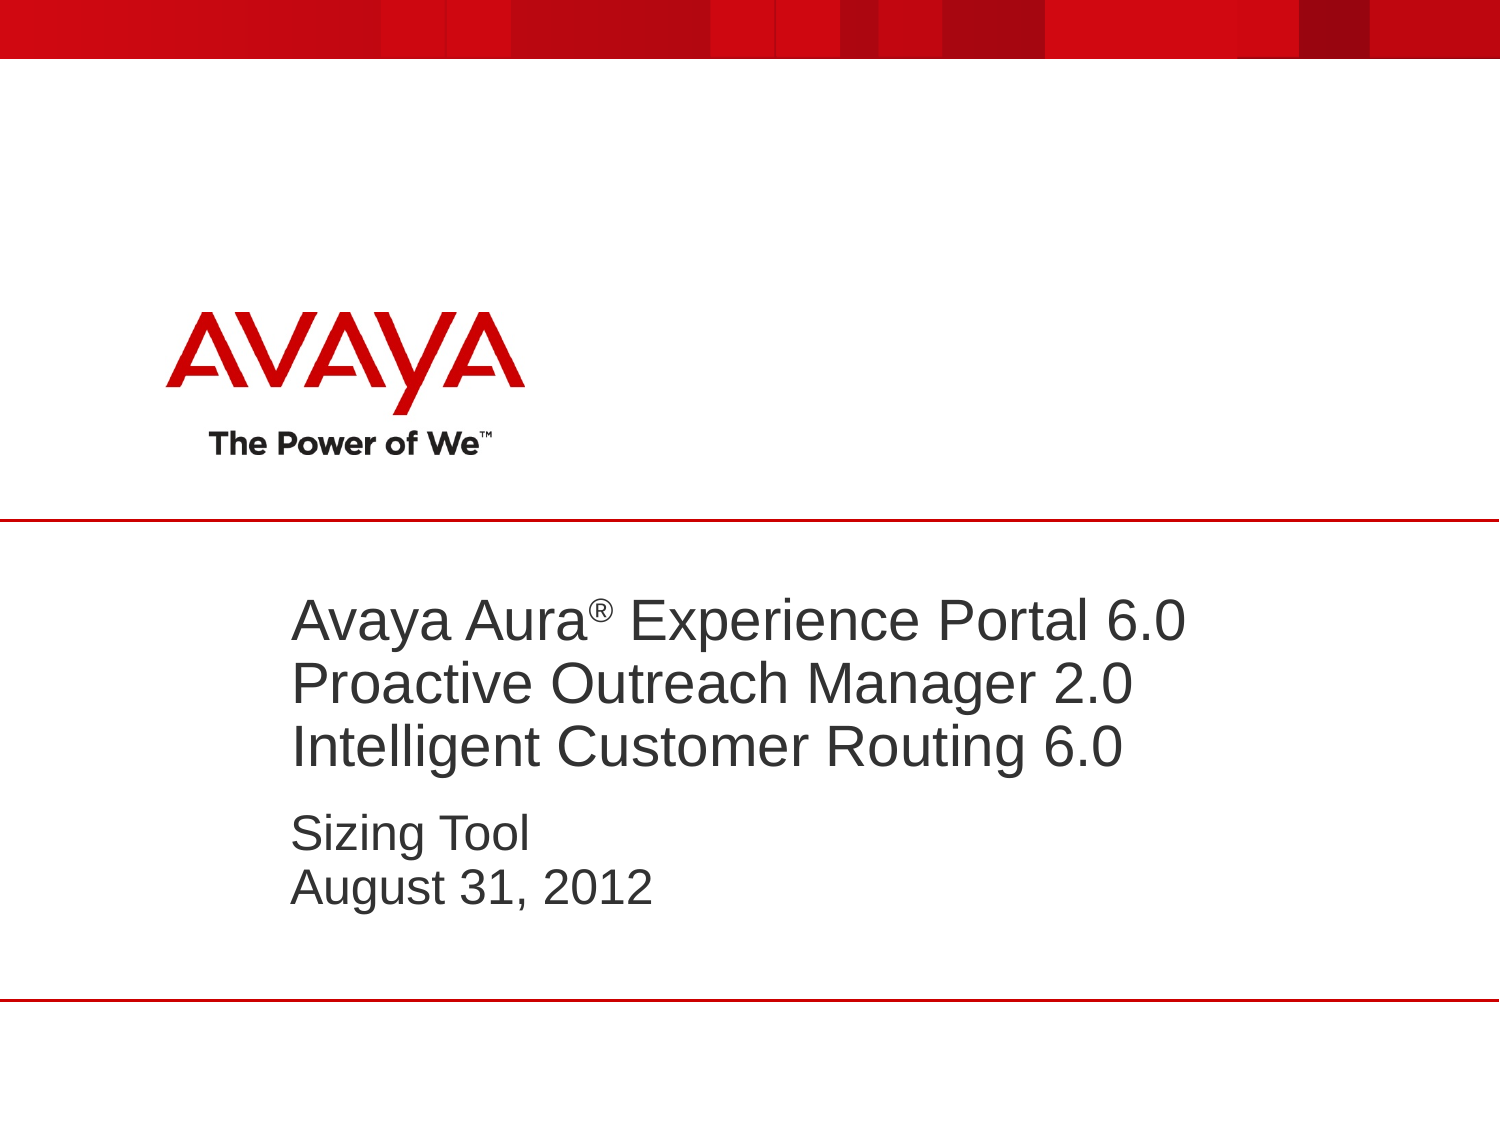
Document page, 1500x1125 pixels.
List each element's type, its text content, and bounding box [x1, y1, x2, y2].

title Avaya Aura® Experience Portal 6.0 Proactive Outreach Manager 2.0 Intelligent Customer Routing 6.0 [276, 562, 1275, 787]
subtitle Sizing Tool August 31, 2012 [275, 800, 1274, 963]
picture [165, 312, 525, 455]
